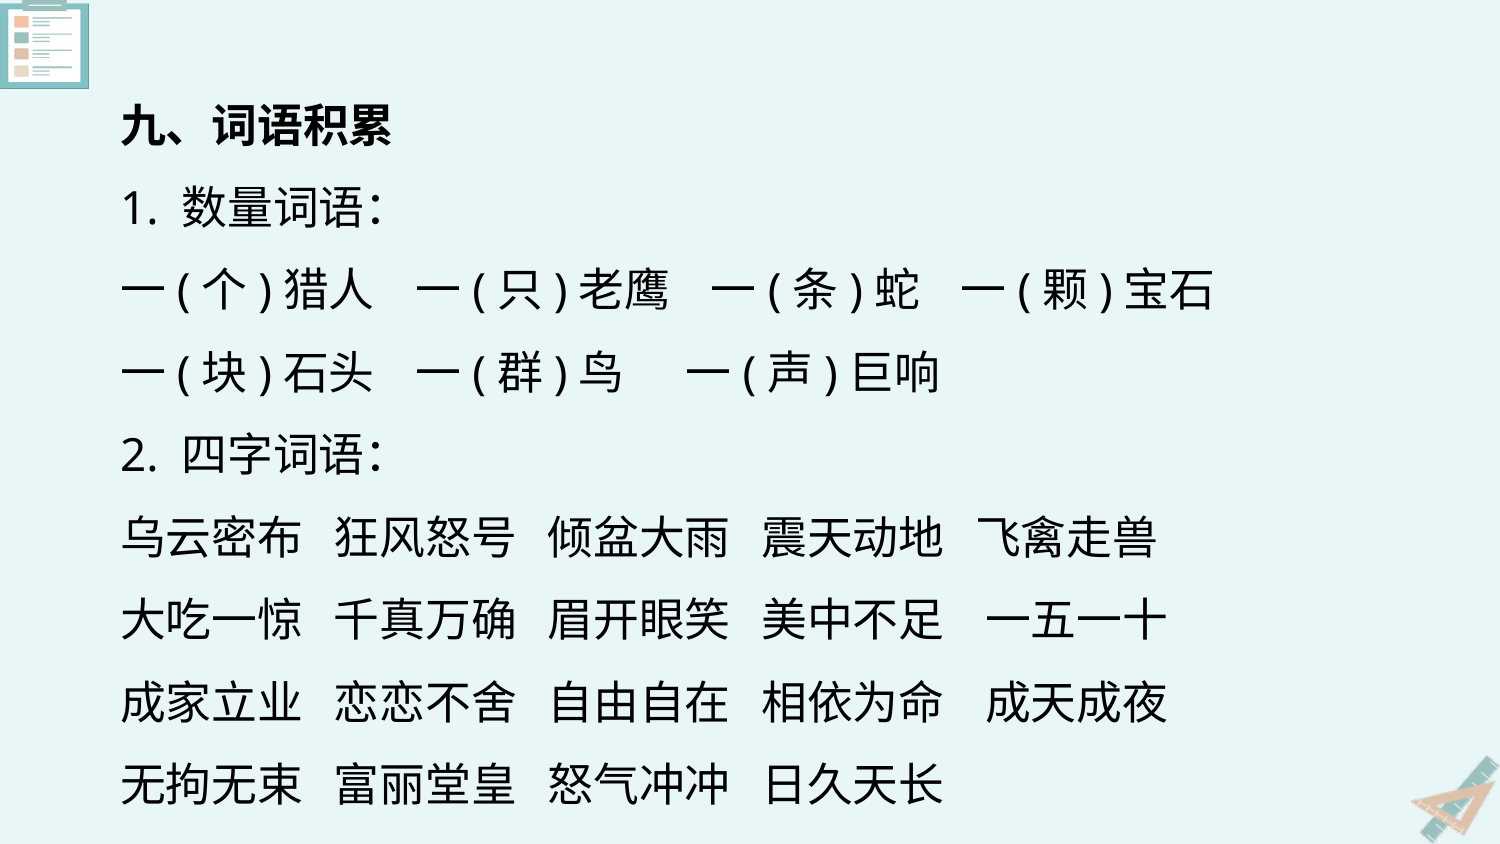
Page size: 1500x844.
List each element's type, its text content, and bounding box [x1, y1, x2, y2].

picture [1411, 755, 1500, 844]
text_box 九、词语积累 1. 数量词语： 一(个)猎人 一(只)老鹰 一(条)蛇 一(颗)宝石 一(块)石头 一(群)鸟 一(声)巨响 2. 四字词语： 乌云密布 狂风怒号 倾盆大雨 震天动地 飞禽走兽 大吃一惊 千真万确 眉开眼笑 美中不足 一五一十 成家立业 恋恋不舍 自由自在 相依为命 成天成夜 无拘无束 富丽堂皇 怒气冲冲 日久天长 [105, 61, 1378, 819]
picture [0, 0, 89, 89]
